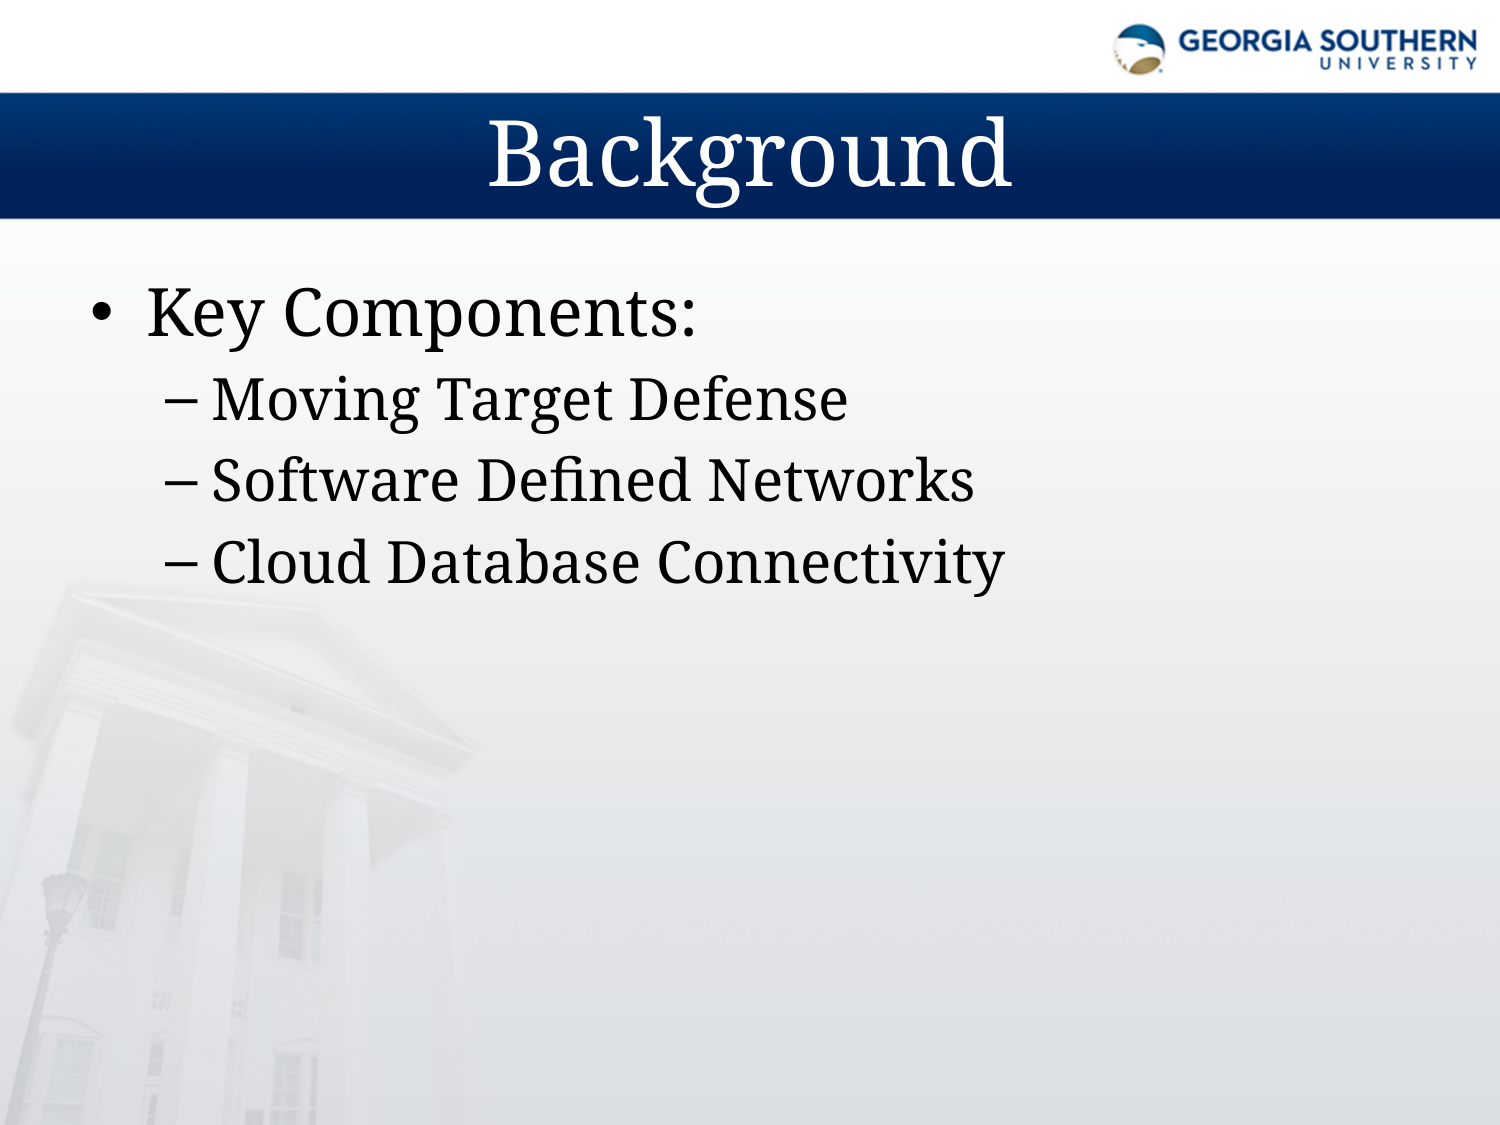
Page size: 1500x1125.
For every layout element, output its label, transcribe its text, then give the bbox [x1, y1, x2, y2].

title Background [75, 56, 1425, 244]
list Key Components: Moving Target Defense Software Defined Networks Cloud Database Connectivity [75, 262, 1425, 1005]
picture [0, 0, 1500, 1125]
